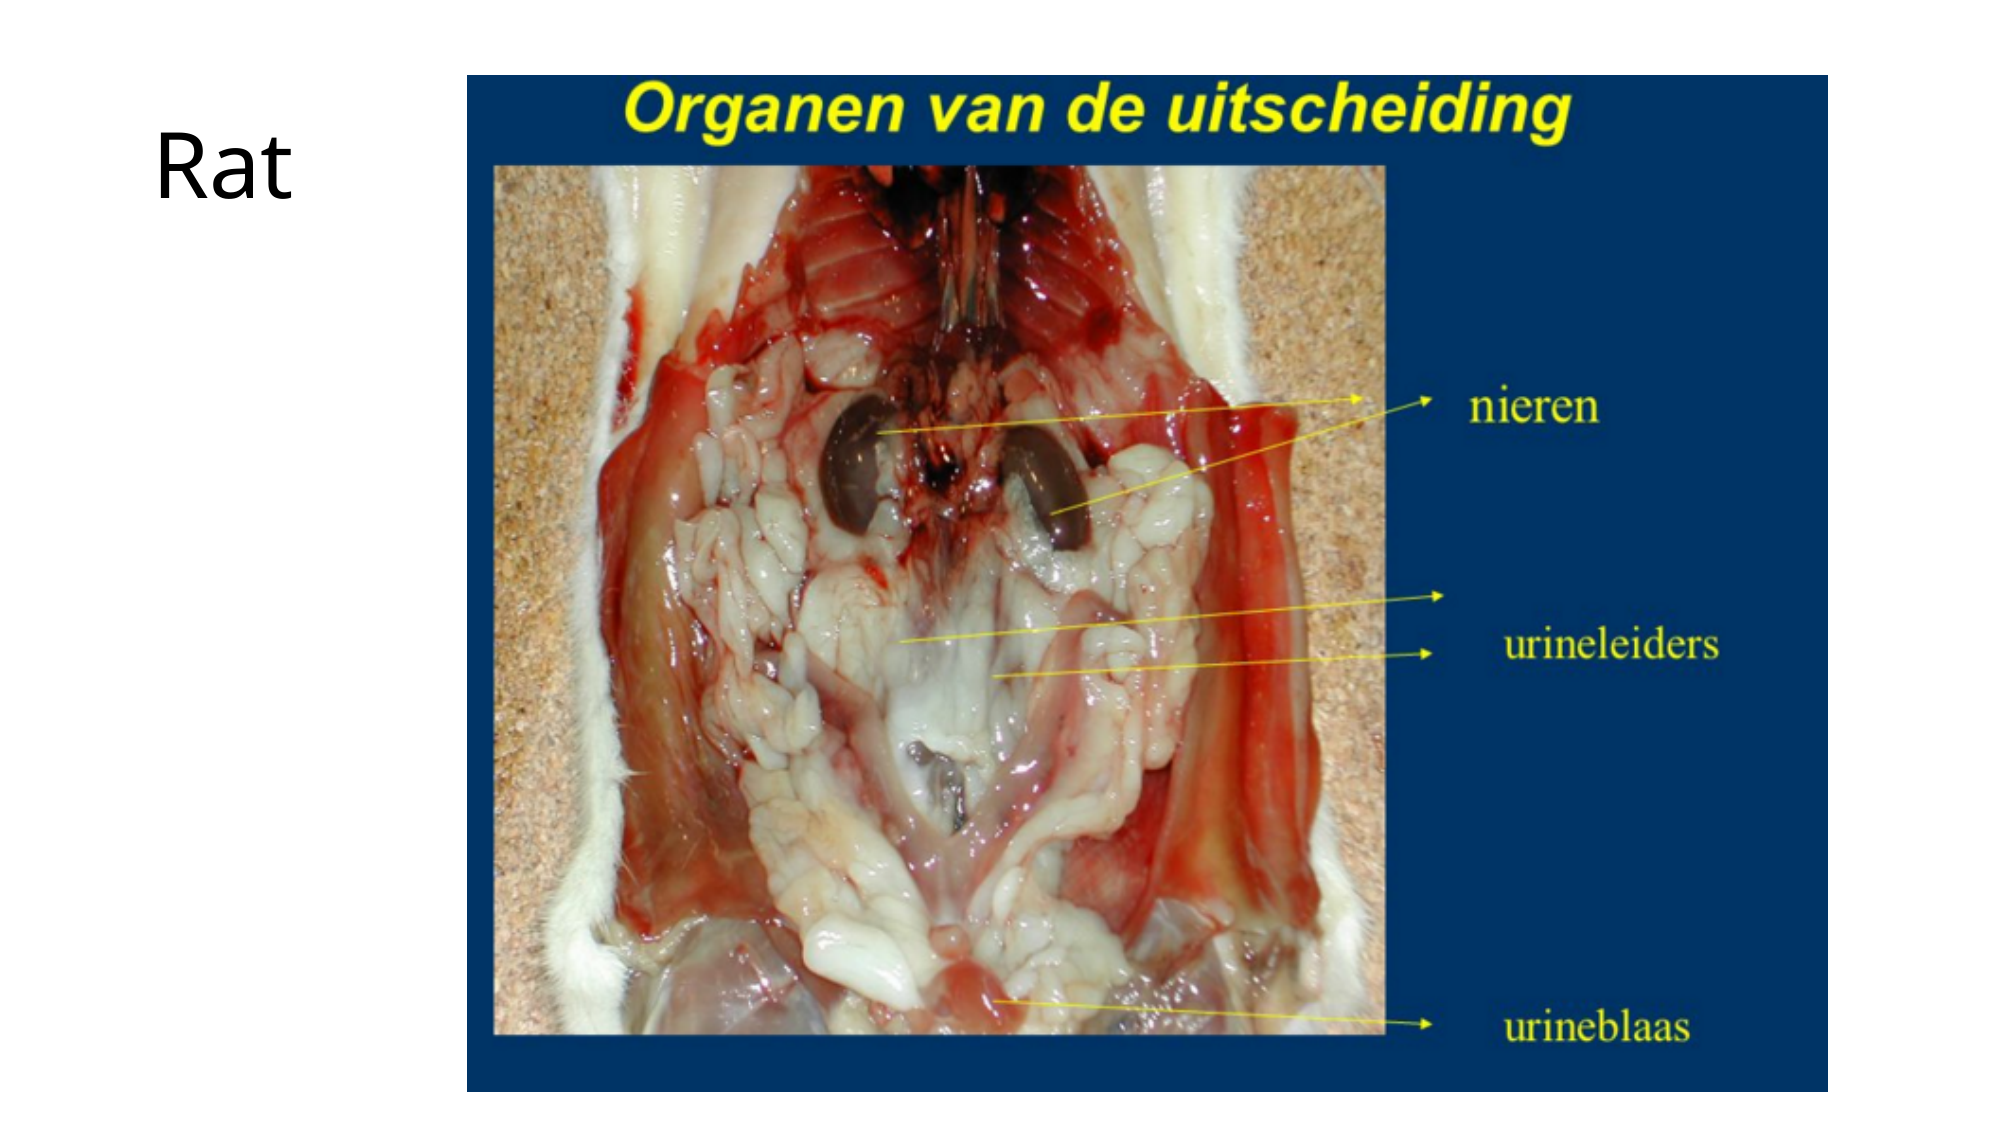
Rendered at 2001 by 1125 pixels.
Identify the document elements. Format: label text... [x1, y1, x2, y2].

picture [467, 75, 1828, 1092]
title Rat [137, 59, 1863, 278]
